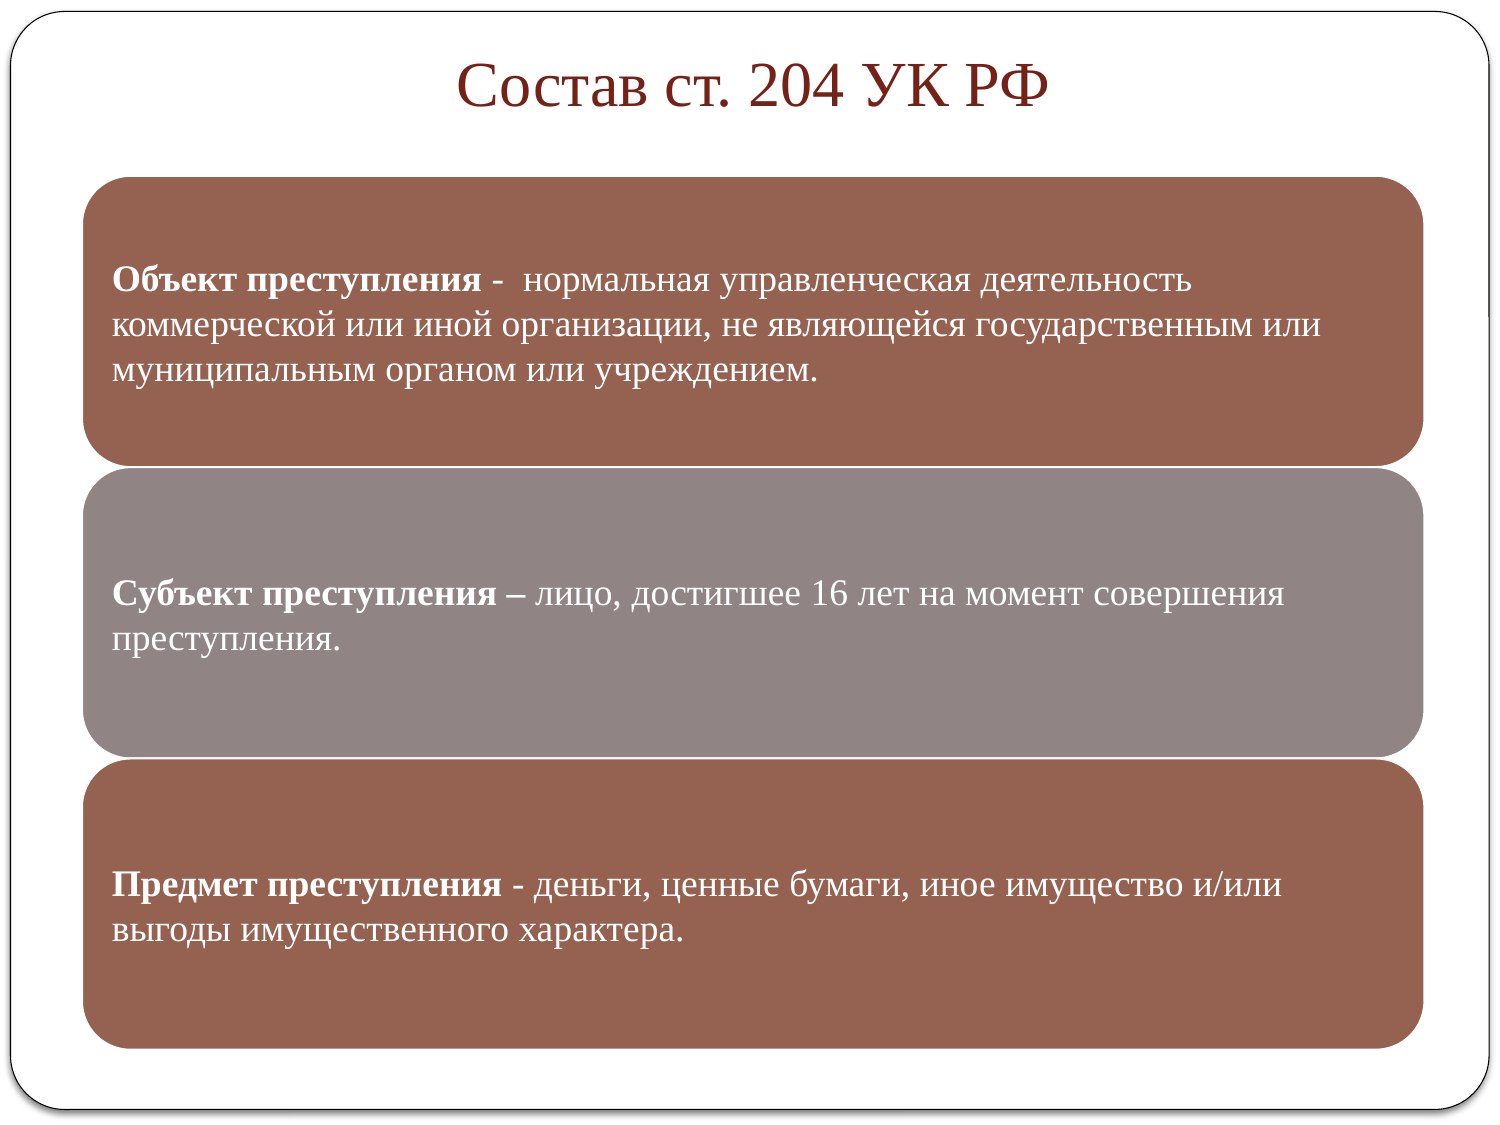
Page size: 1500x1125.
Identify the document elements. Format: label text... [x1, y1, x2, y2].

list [81, 175, 1425, 1050]
title Состав ст. 204 УК РФ [82, 35, 1425, 135]
